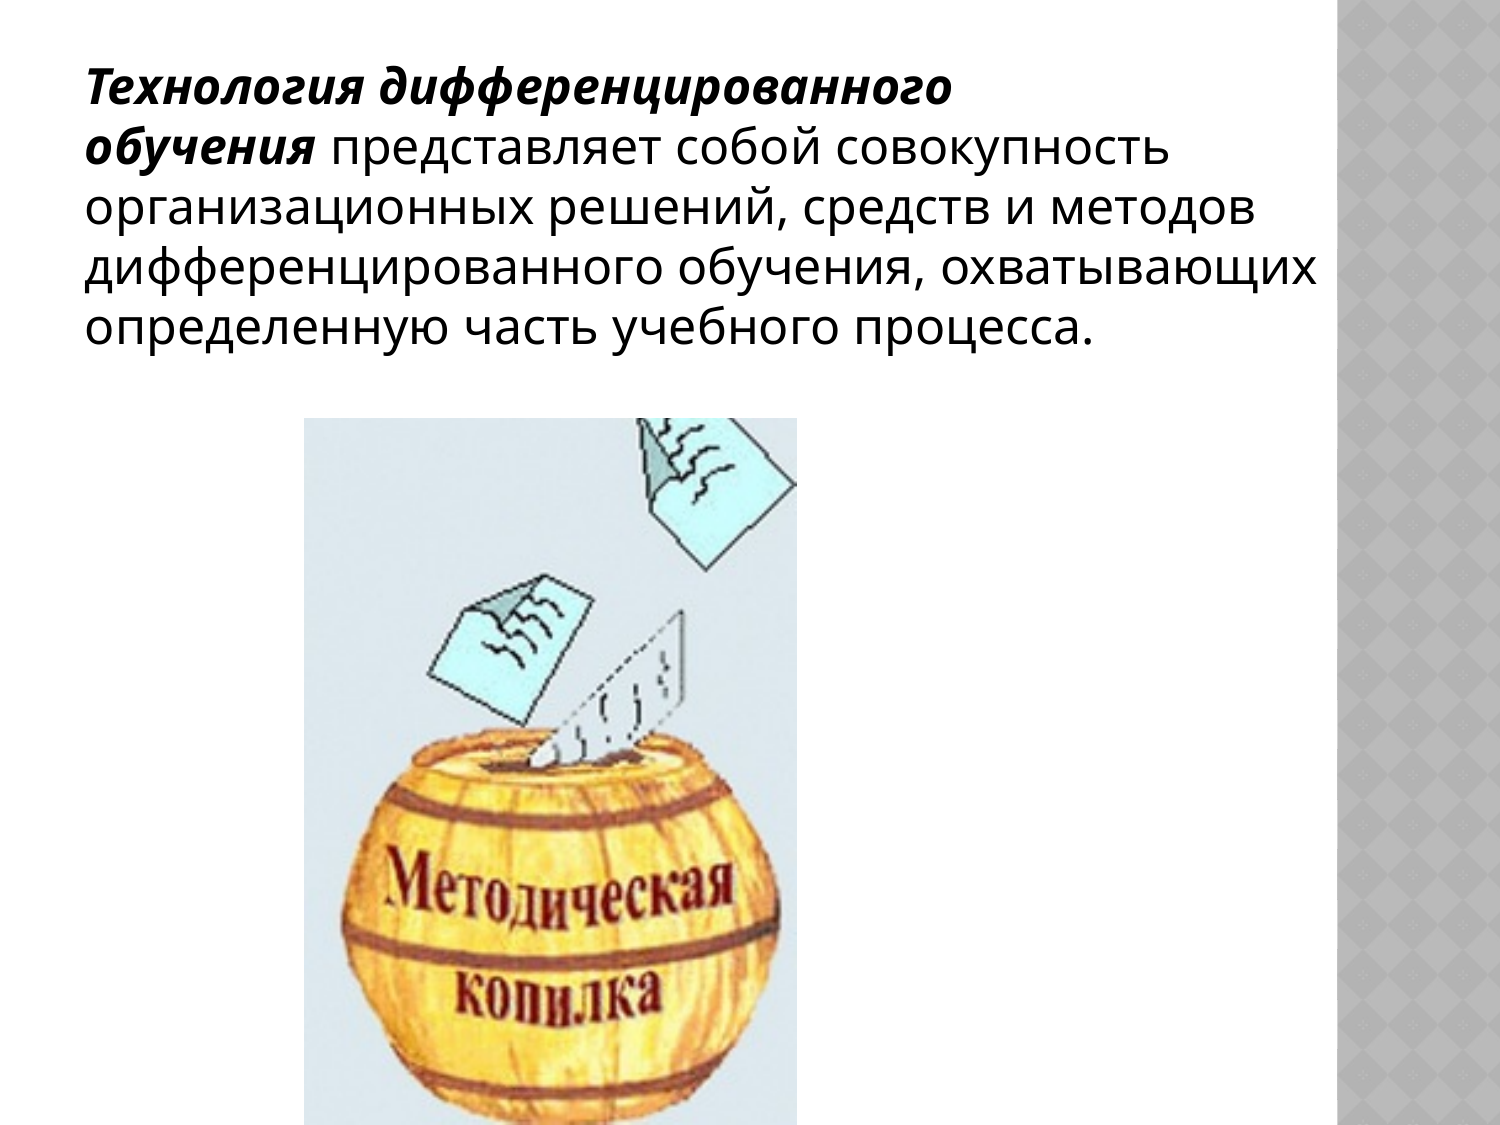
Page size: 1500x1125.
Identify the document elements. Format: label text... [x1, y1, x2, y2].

picture [304, 418, 798, 1125]
text_box Технология дифференцированного обучения представляет собой совокупность организационных решений, средств и методов дифференцированного обучения, охватывающих определенную часть учебного процесса. [70, 46, 1407, 362]
